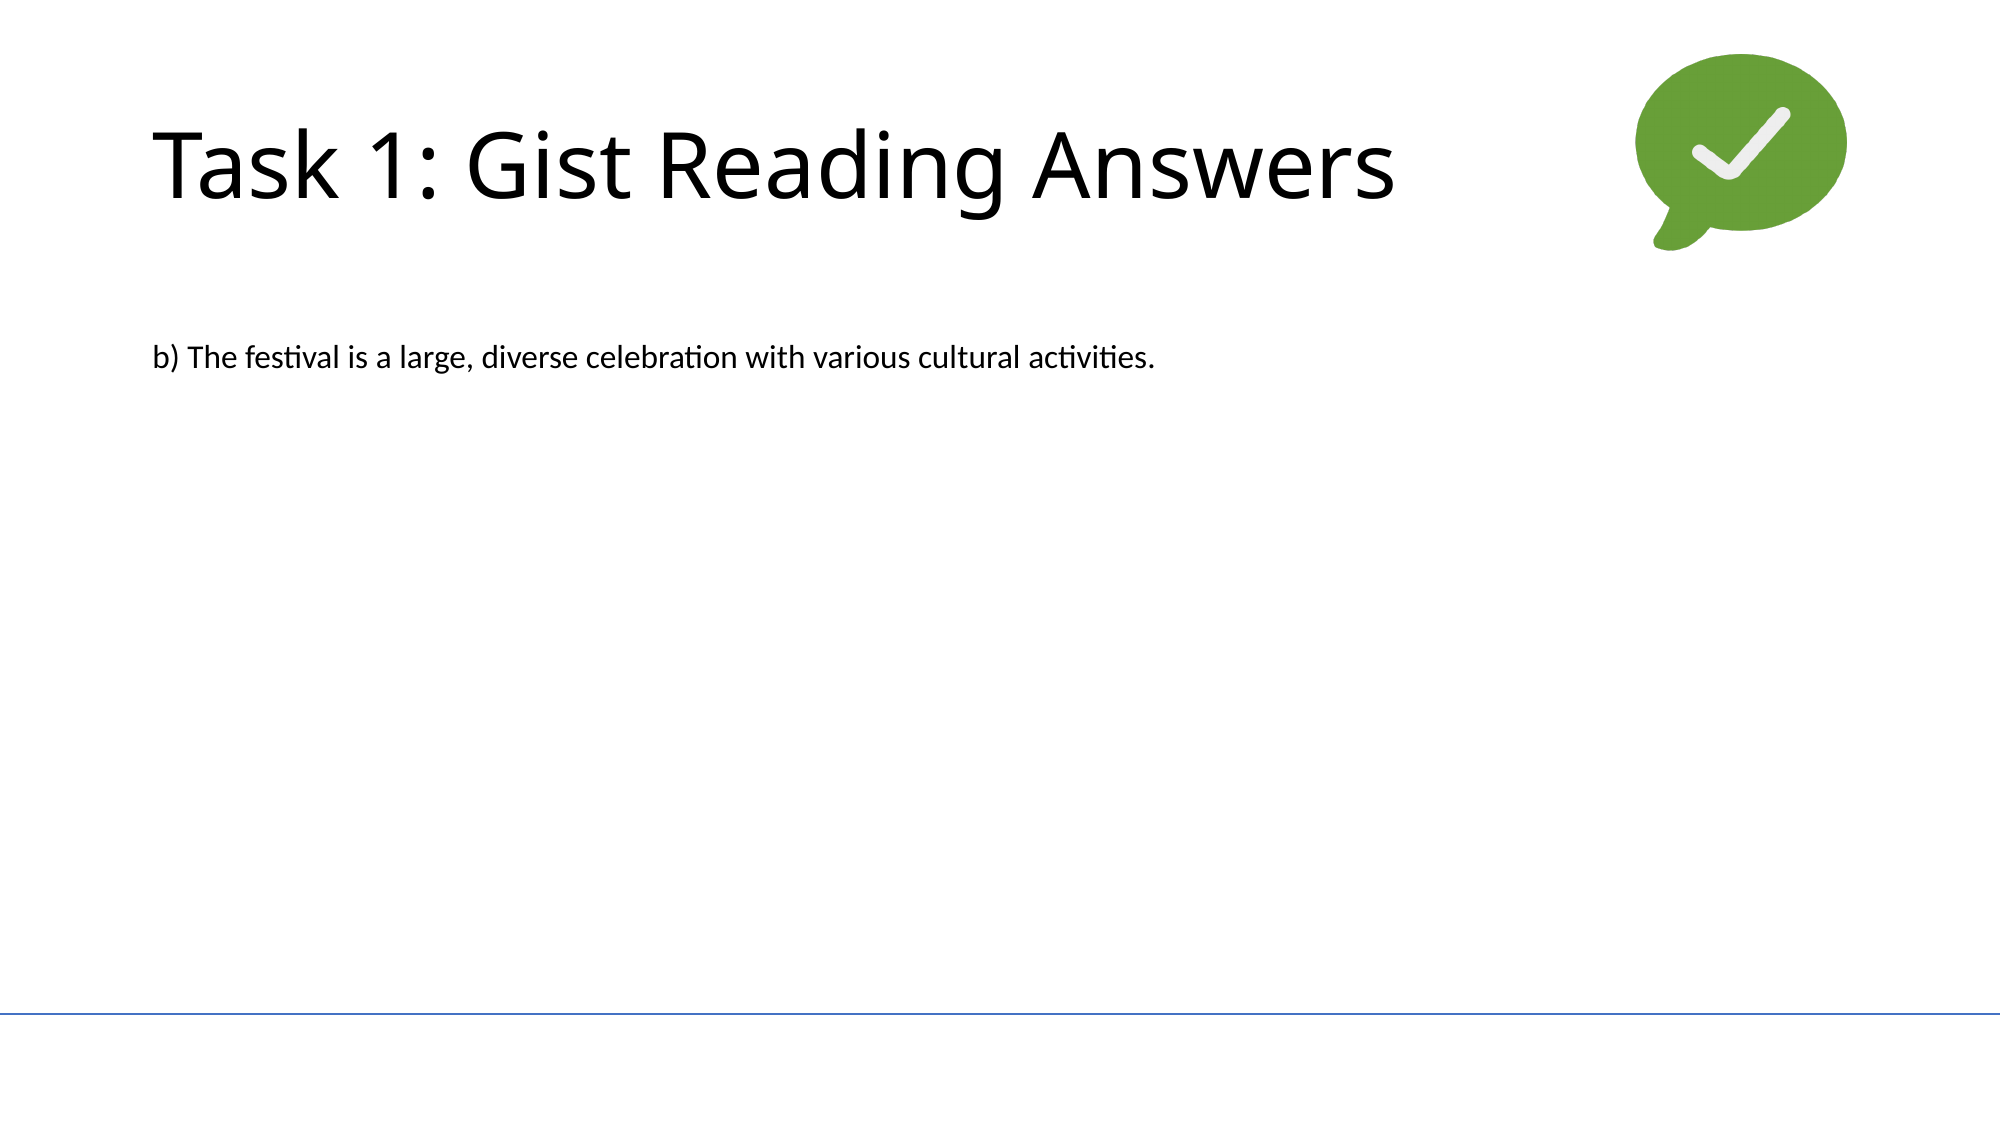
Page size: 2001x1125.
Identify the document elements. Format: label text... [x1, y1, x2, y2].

picture [1620, 31, 1862, 273]
list b) The festival is a large, diverse celebration with various cultural activities. [137, 307, 1863, 989]
title Task 1: Gist Reading Answers [137, 59, 1863, 278]
